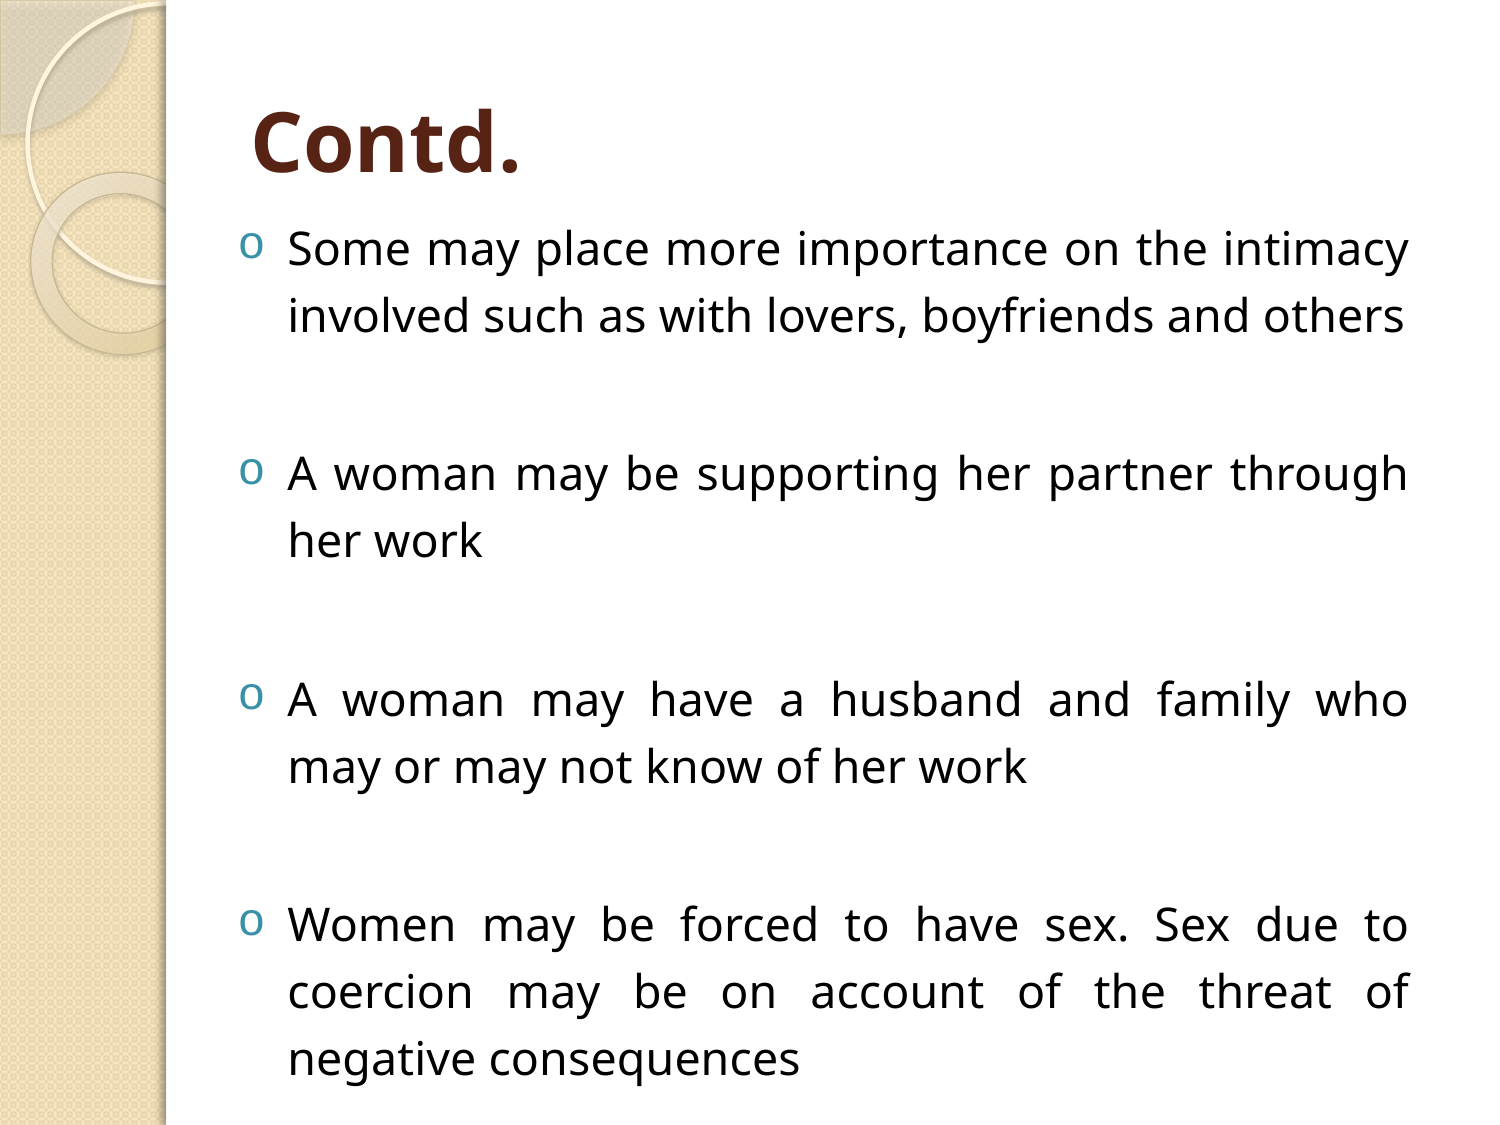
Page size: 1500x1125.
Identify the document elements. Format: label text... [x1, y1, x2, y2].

list Some may place more importance on the intimacy involved such as with lovers, boyfriends and others A woman may be supporting her partner through her work A woman may have a husband and family who may or may not know of her work Women may be forced to have sex. Sex due to coercion may be on account of the threat of negative consequences [174, 200, 1425, 1125]
title Contd. [235, 45, 1466, 233]
